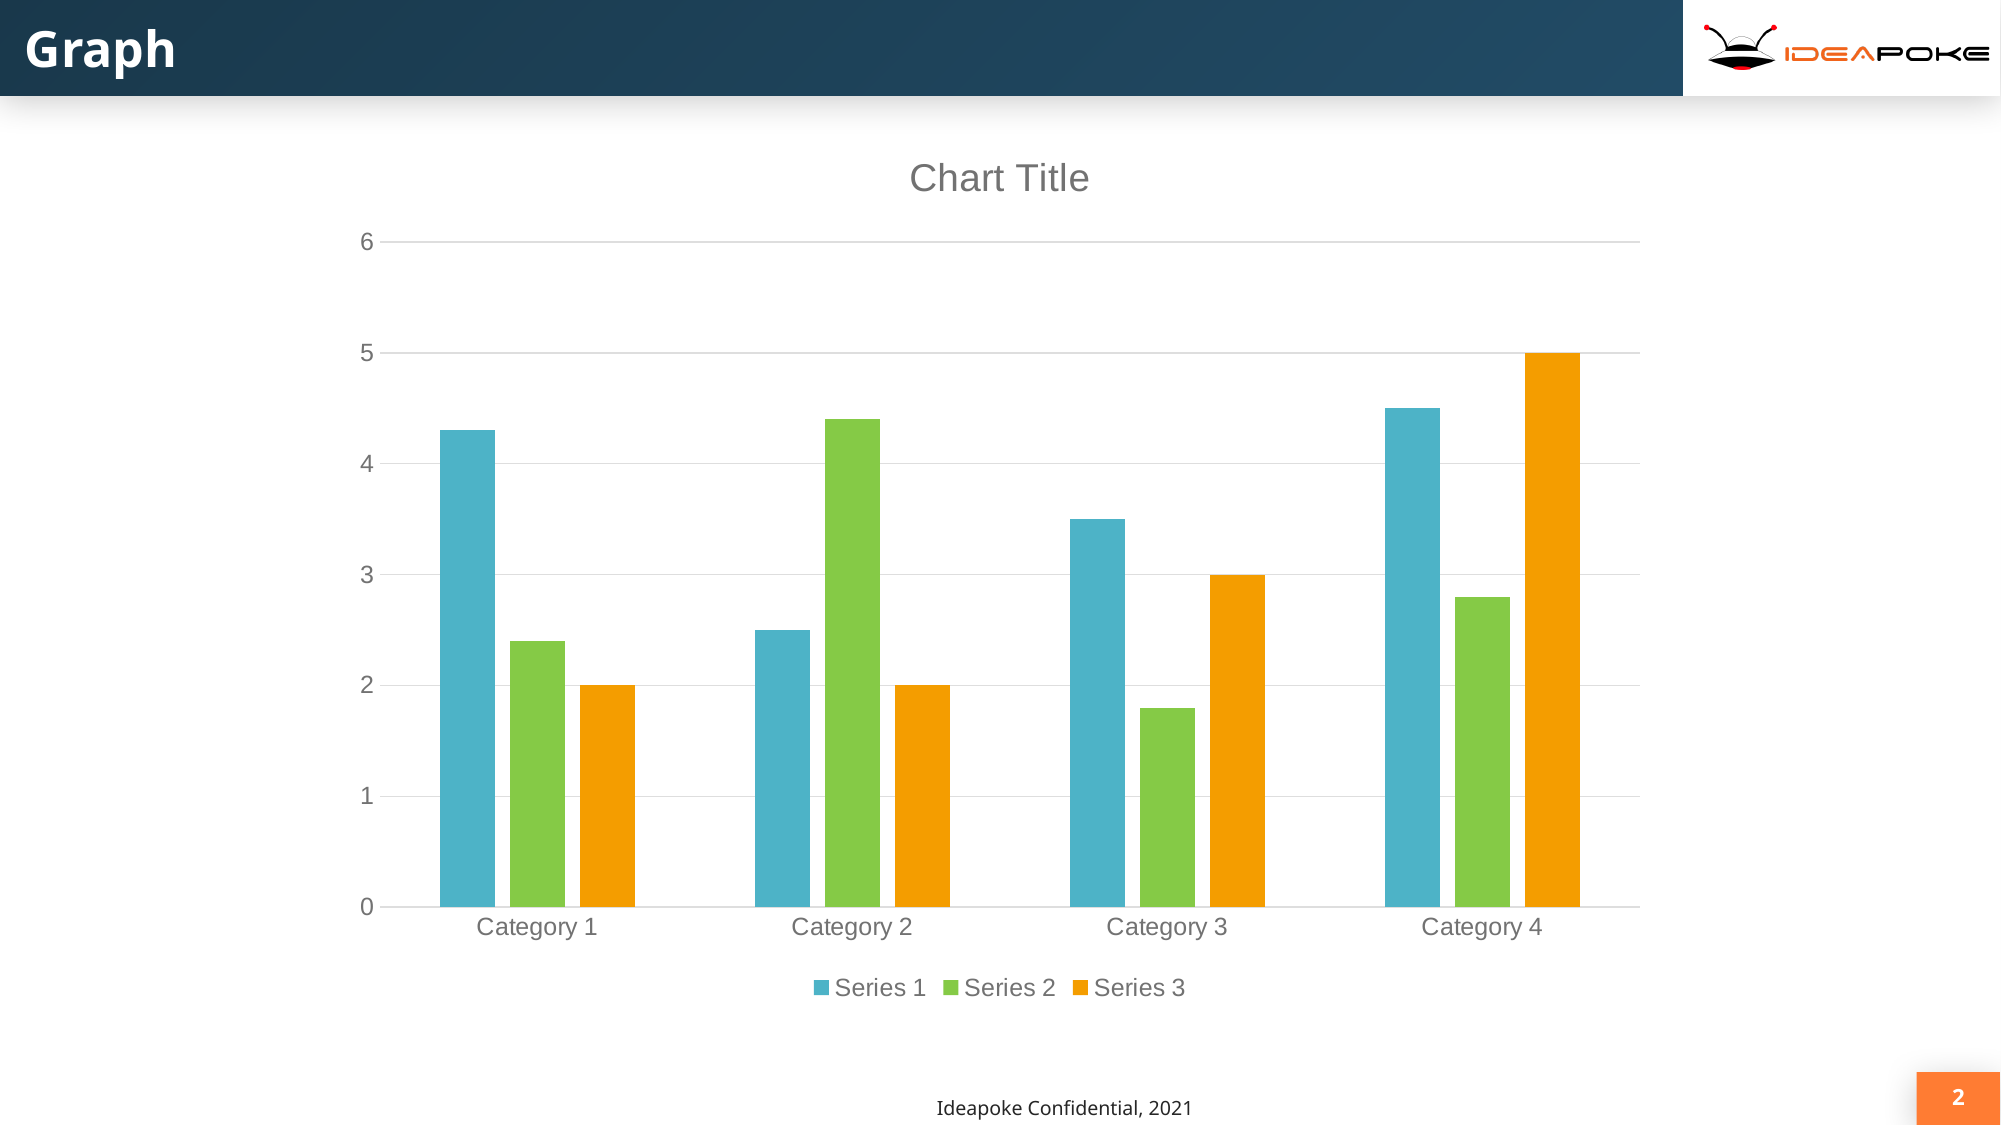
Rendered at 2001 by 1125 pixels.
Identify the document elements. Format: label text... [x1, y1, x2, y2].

title Graph [9, 7, 1660, 89]
chart [332, 117, 1667, 1008]
picture [1693, 7, 2001, 79]
